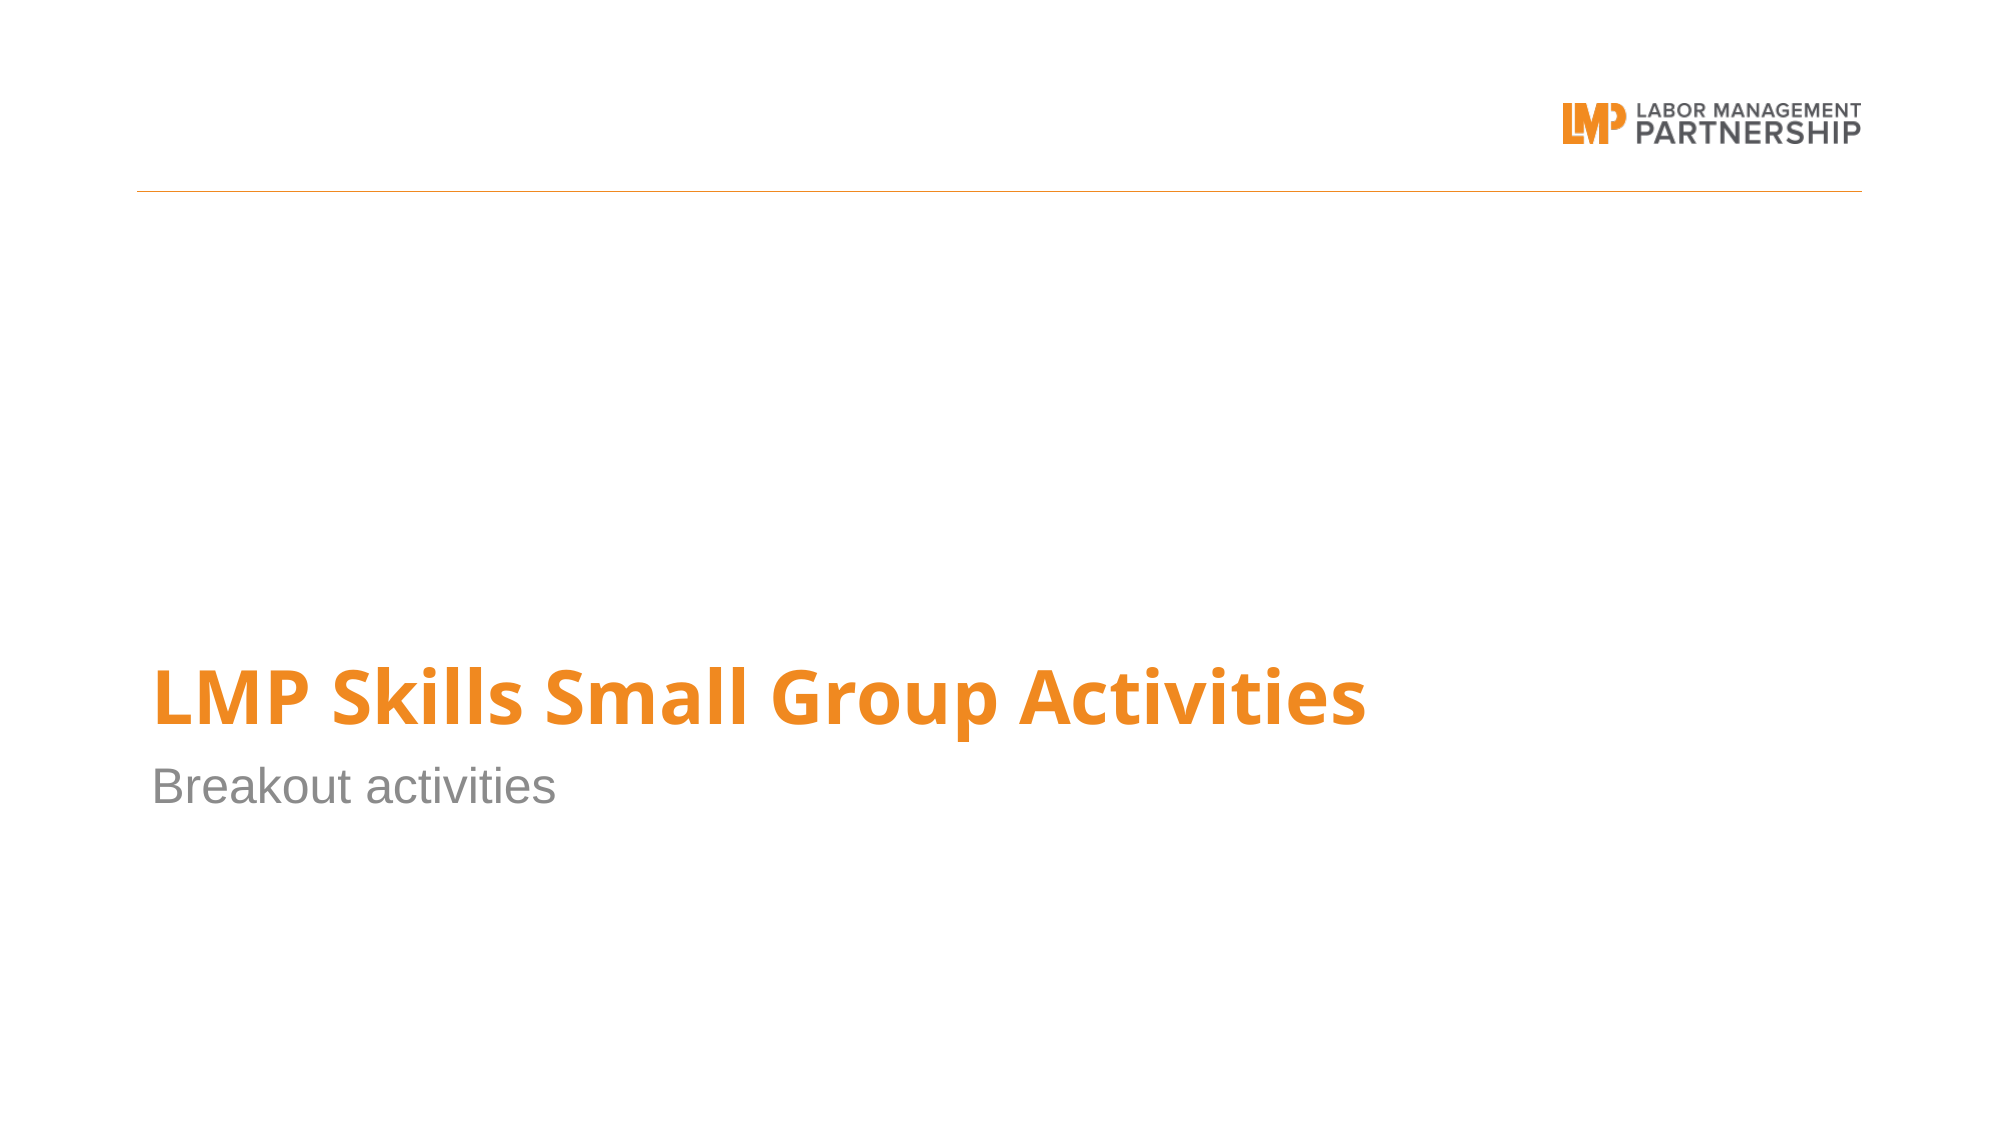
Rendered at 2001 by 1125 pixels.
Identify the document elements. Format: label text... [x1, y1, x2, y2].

title LMP Skills Small Group Activities [136, 280, 1862, 749]
picture [1562, 103, 1863, 144]
list Breakout activities [136, 752, 1862, 999]
